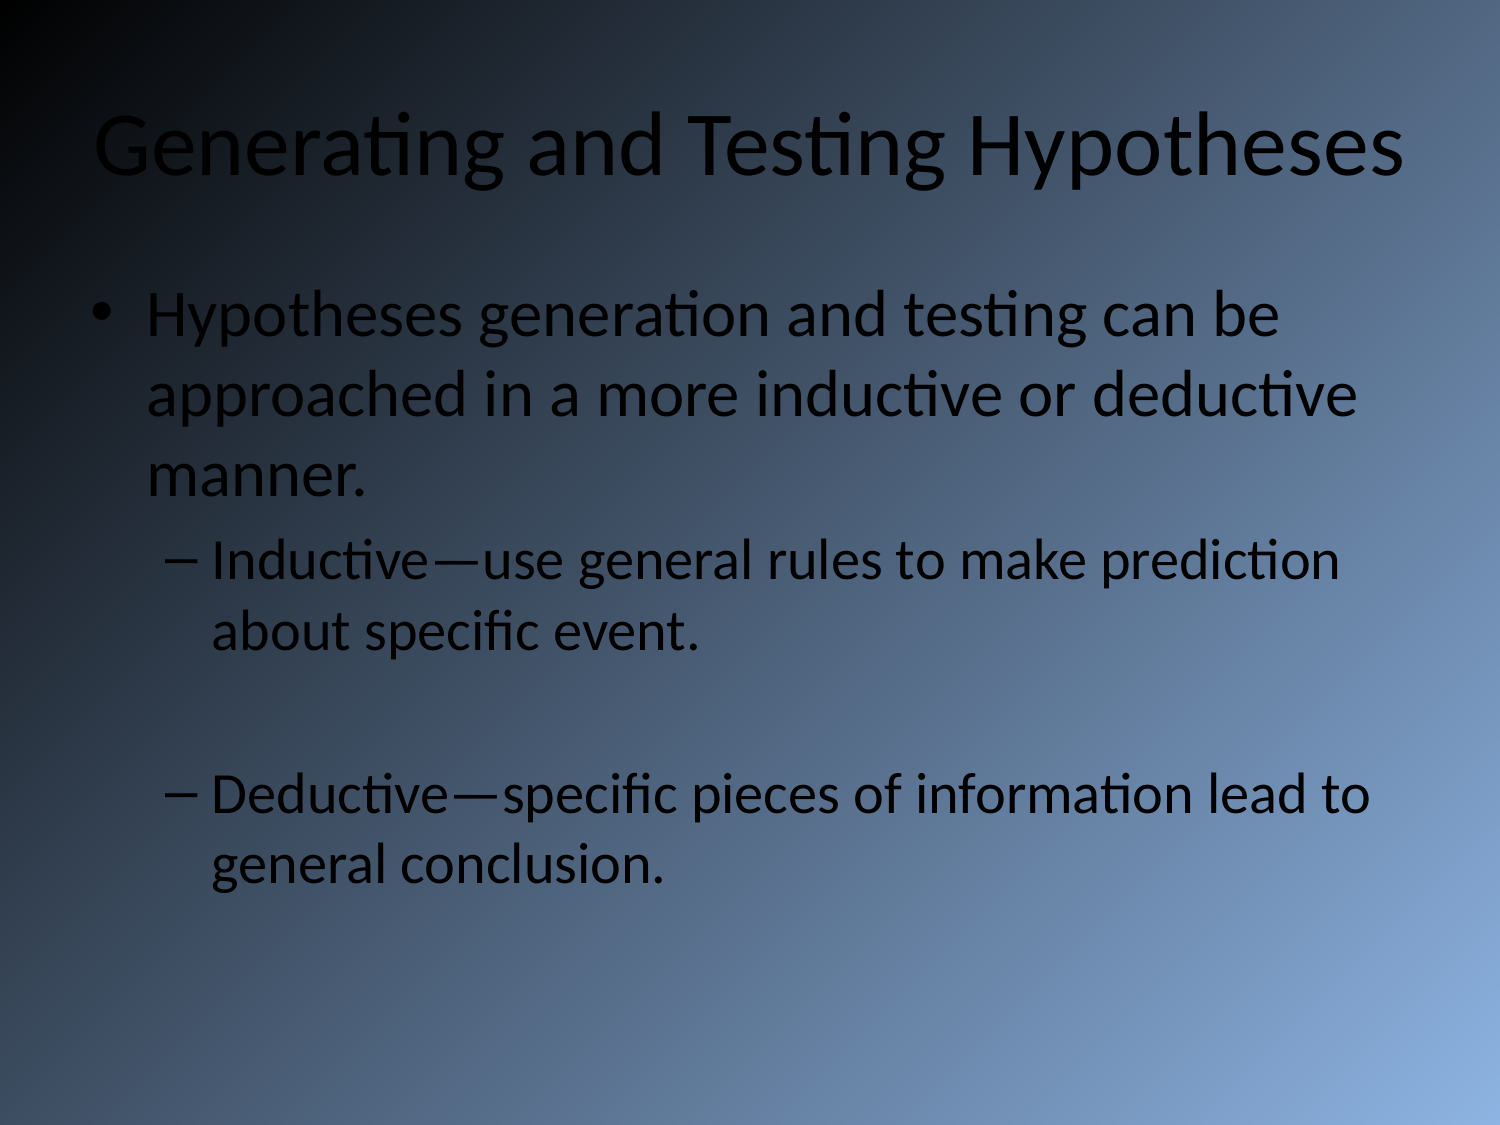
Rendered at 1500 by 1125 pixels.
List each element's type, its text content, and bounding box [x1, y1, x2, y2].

title Generating and Testing Hypotheses [75, 45, 1425, 233]
list Hypotheses generation and testing can be approached in a more inductive or deductive manner. Inductive—use general rules to make prediction about specific event. Deductive—specific pieces of information lead to general conclusion. [75, 262, 1425, 1005]
